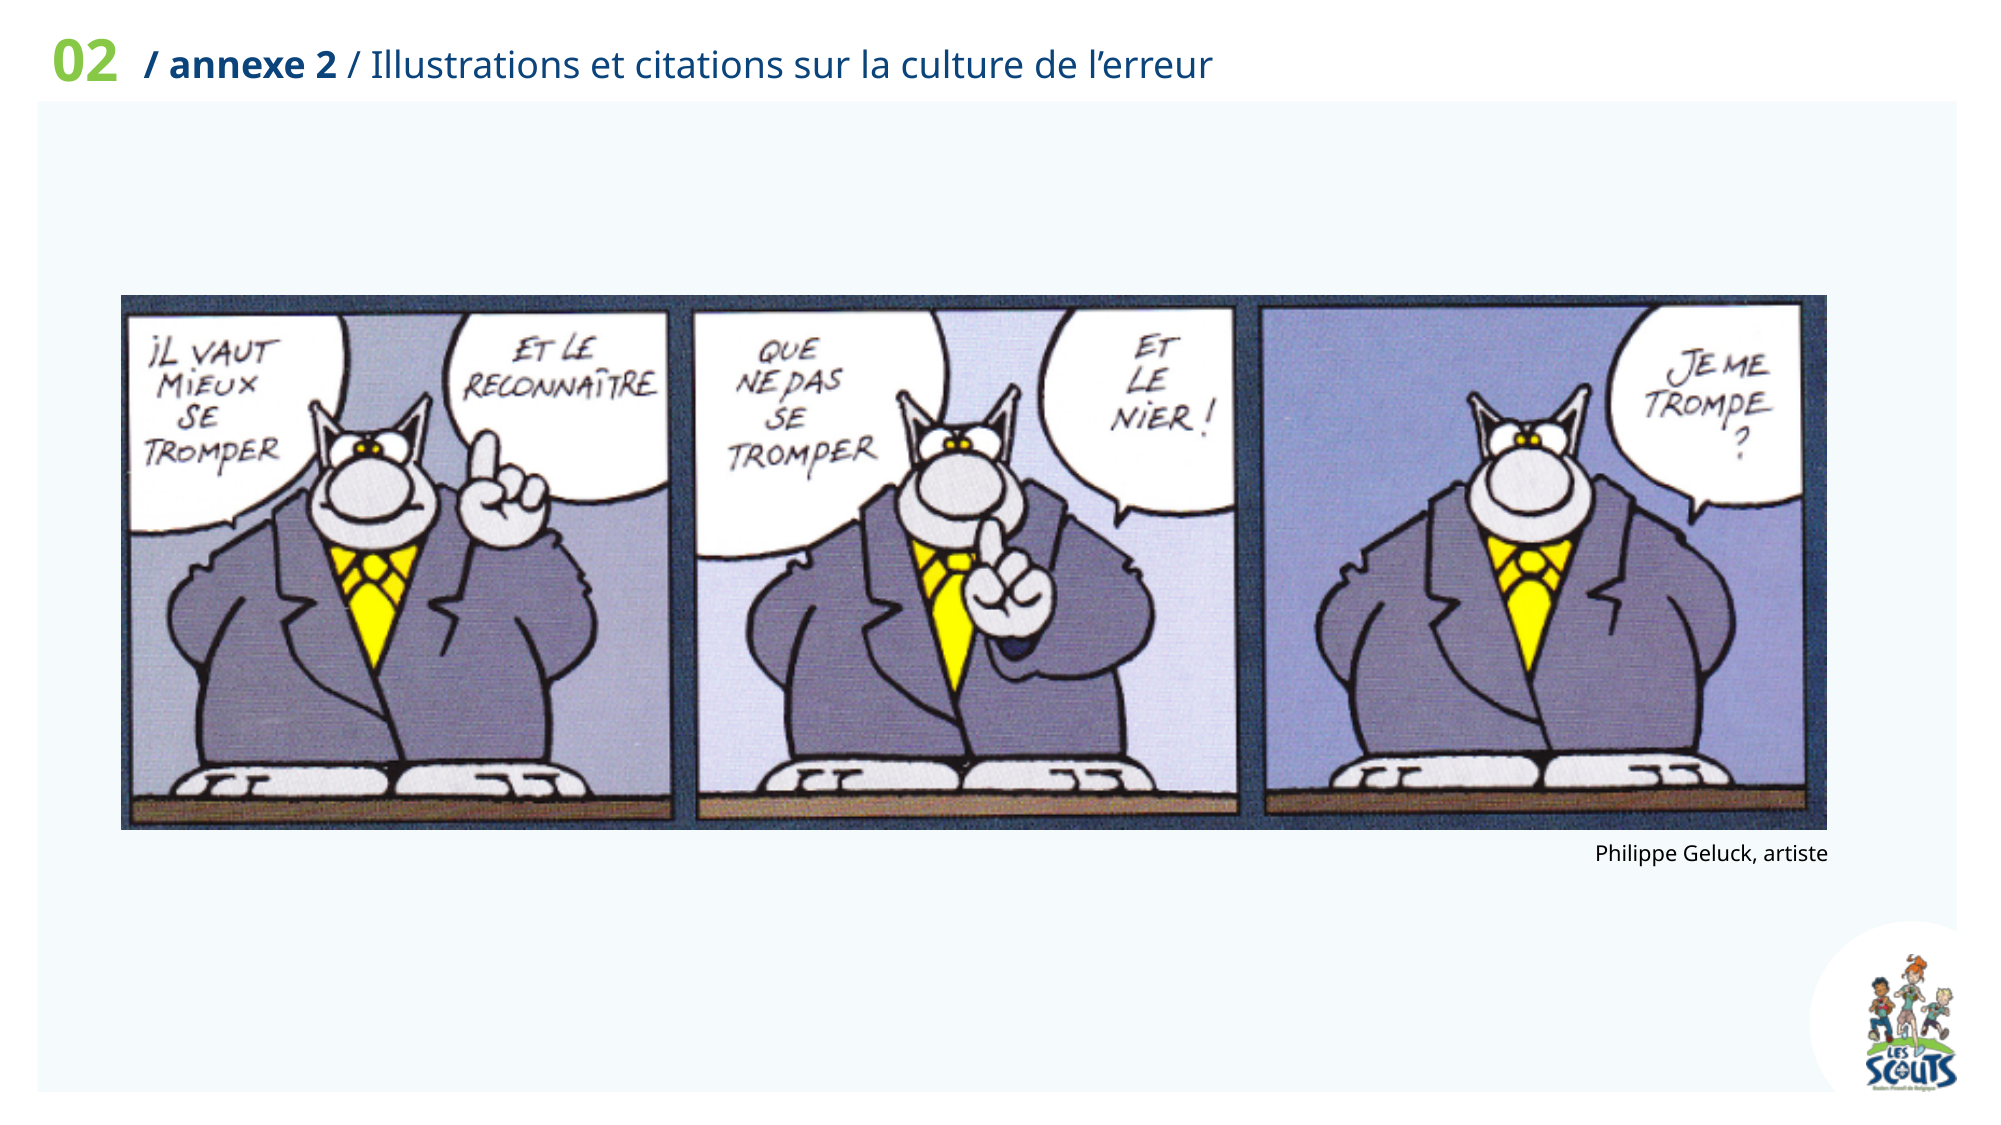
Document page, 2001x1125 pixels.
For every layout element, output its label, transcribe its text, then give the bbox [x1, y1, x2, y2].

text_box Philippe Geluck, artiste [1580, 832, 1857, 873]
text_box / annexe 2 / Illustrations et citations sur la culture de l’erreur [151, 33, 1310, 94]
picture [121, 295, 1827, 830]
picture [1866, 954, 1957, 1092]
text_box 02 [37, 15, 151, 101]
